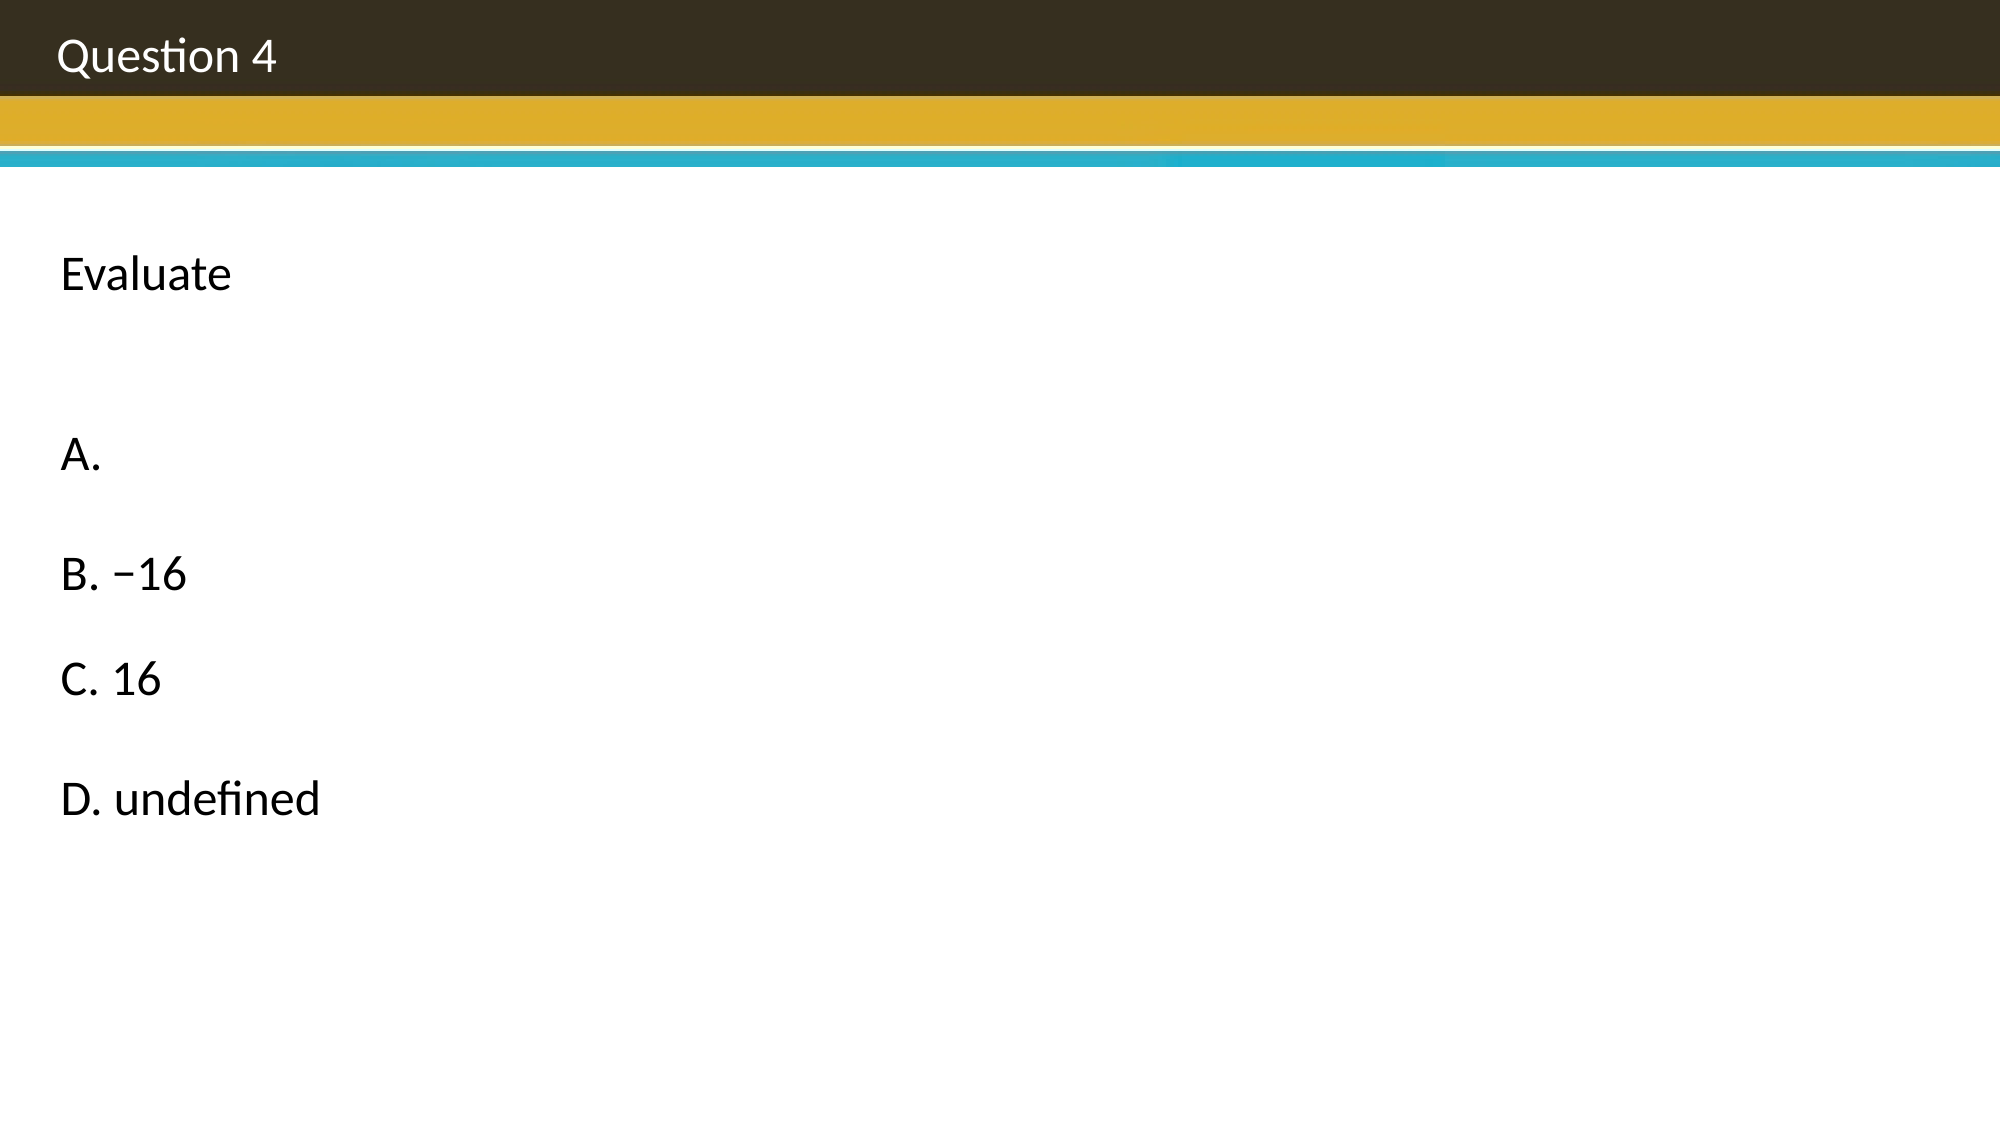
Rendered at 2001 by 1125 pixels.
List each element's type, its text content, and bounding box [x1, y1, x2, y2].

text_box Question 4 [41, 14, 293, 90]
picture [0, 0, 2000, 167]
